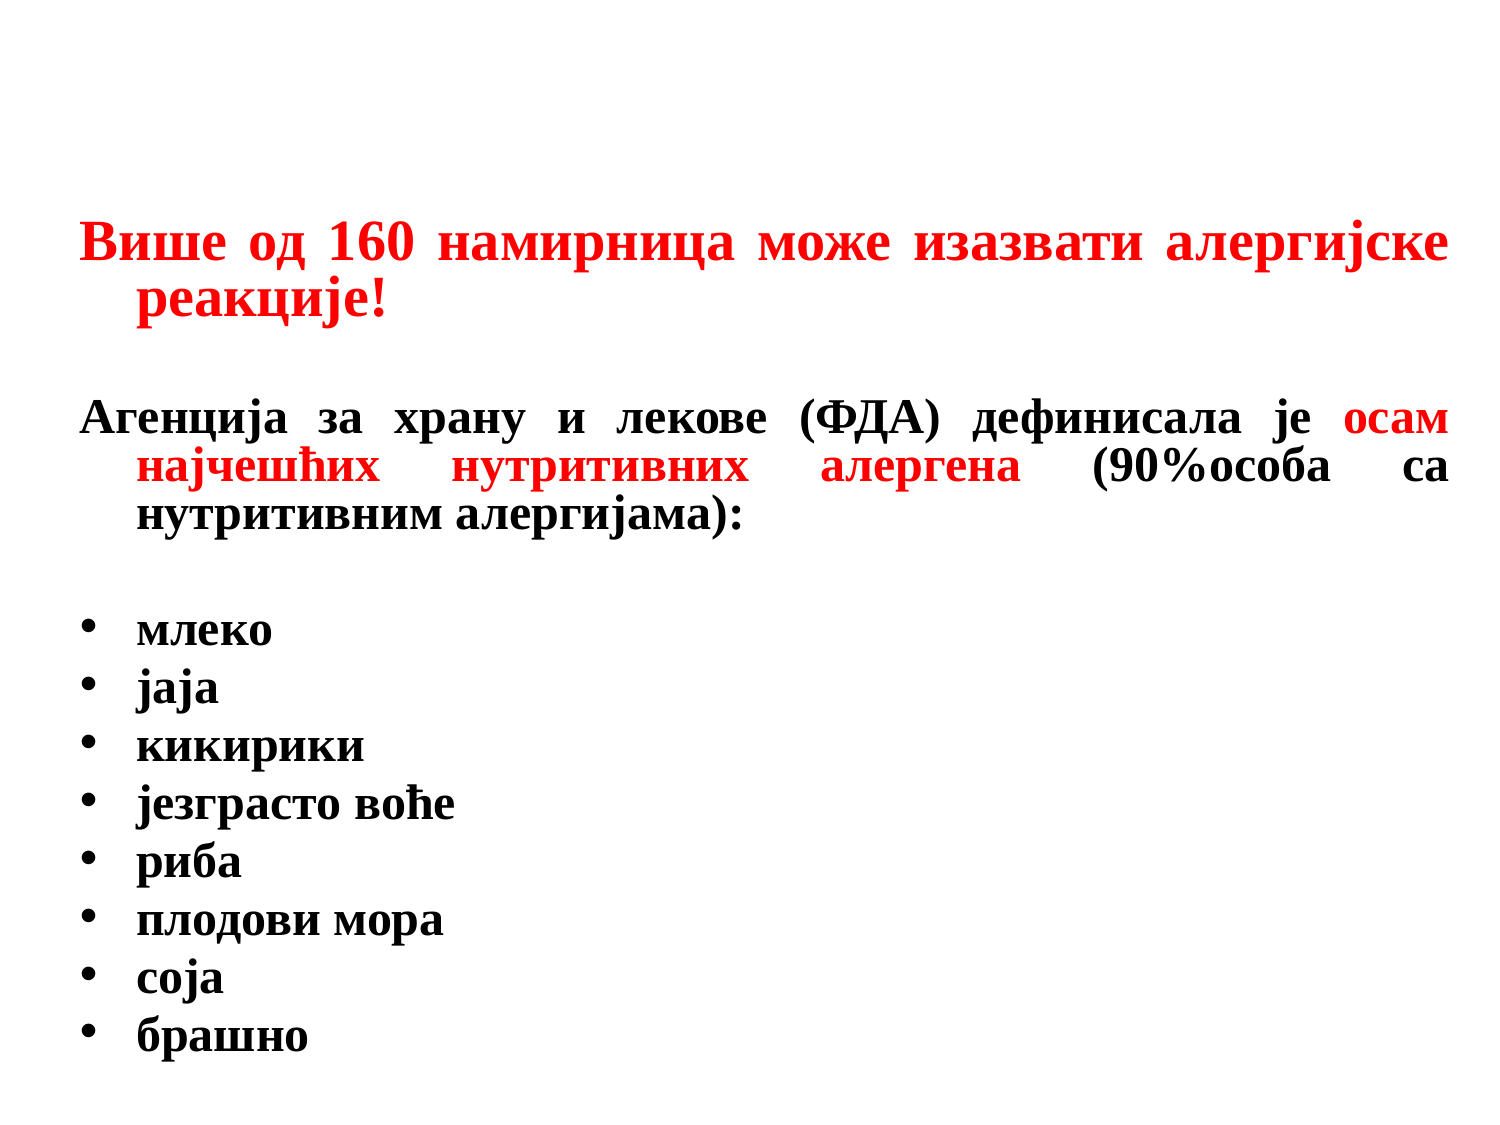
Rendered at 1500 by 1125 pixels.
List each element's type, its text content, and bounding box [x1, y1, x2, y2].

list Више од 160 намирница може изазвати алергијске реакције! Агенција за храну и лекове (ФДА) дефинисала је осам најчешћих нутритивних алергена (90%особа са нутритивним алергијама): млеко јаја кикирики језграсто воће риба плодови мора соја брашно [64, 208, 1465, 1125]
